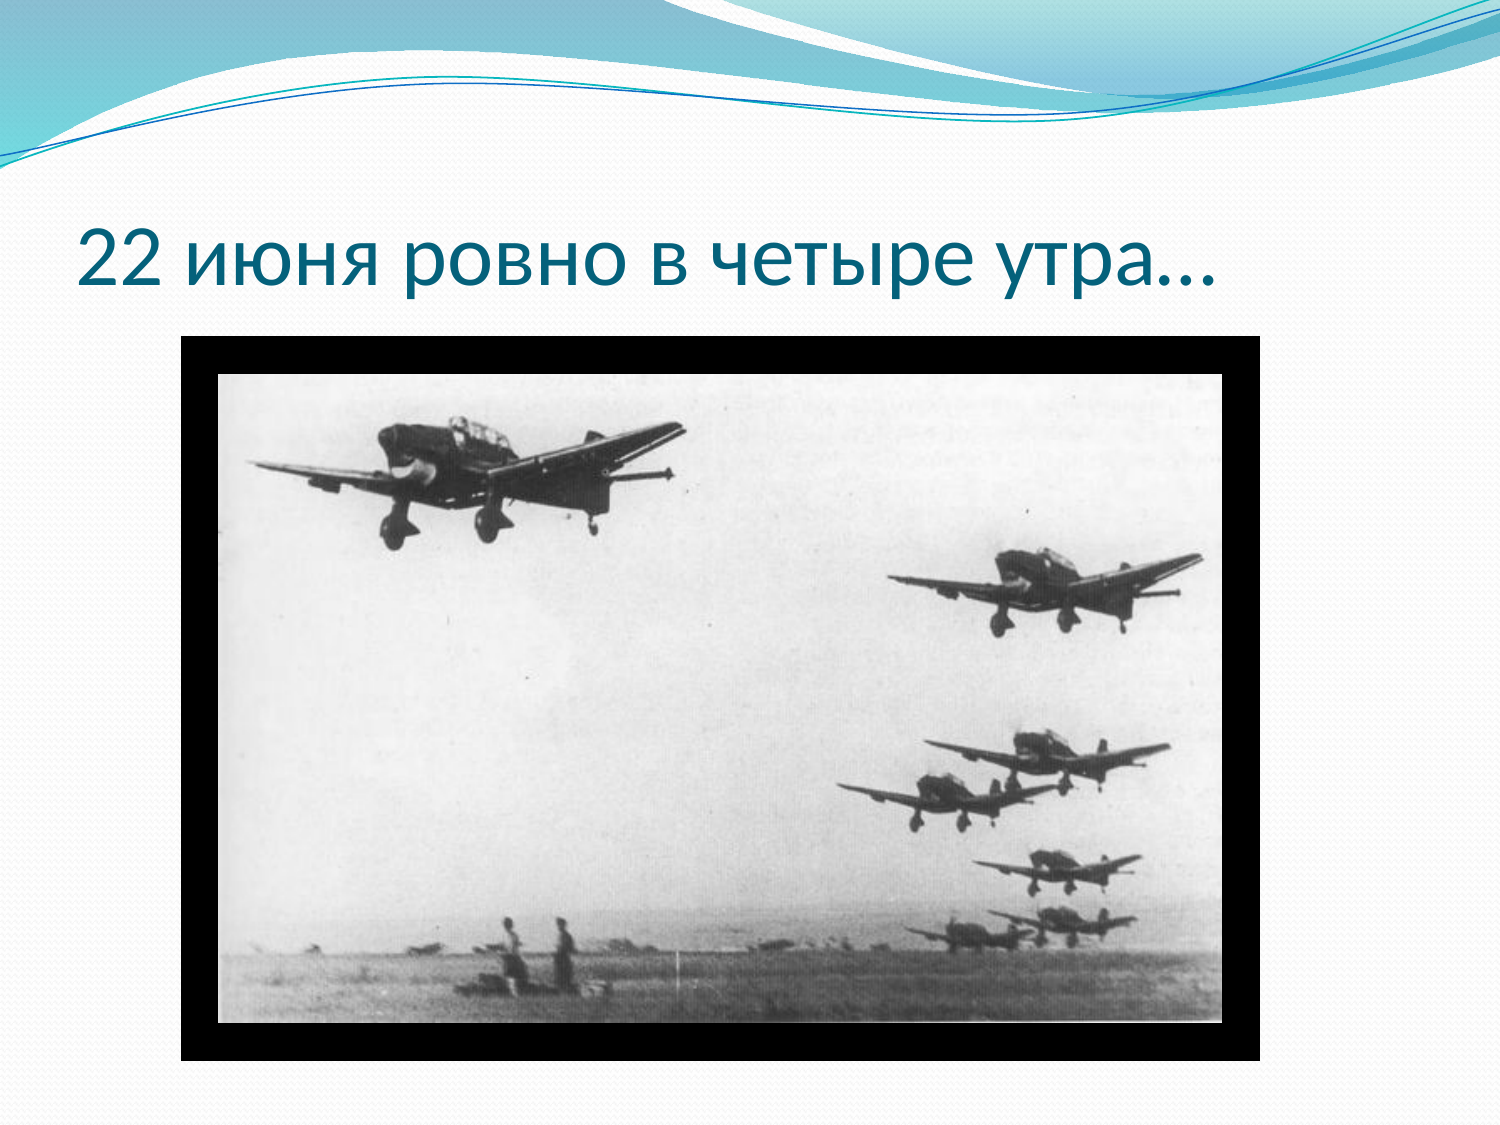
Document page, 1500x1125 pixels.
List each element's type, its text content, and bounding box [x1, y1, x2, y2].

title 22 июня ровно в четыре утра… [75, 115, 1425, 303]
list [218, 373, 1223, 1024]
